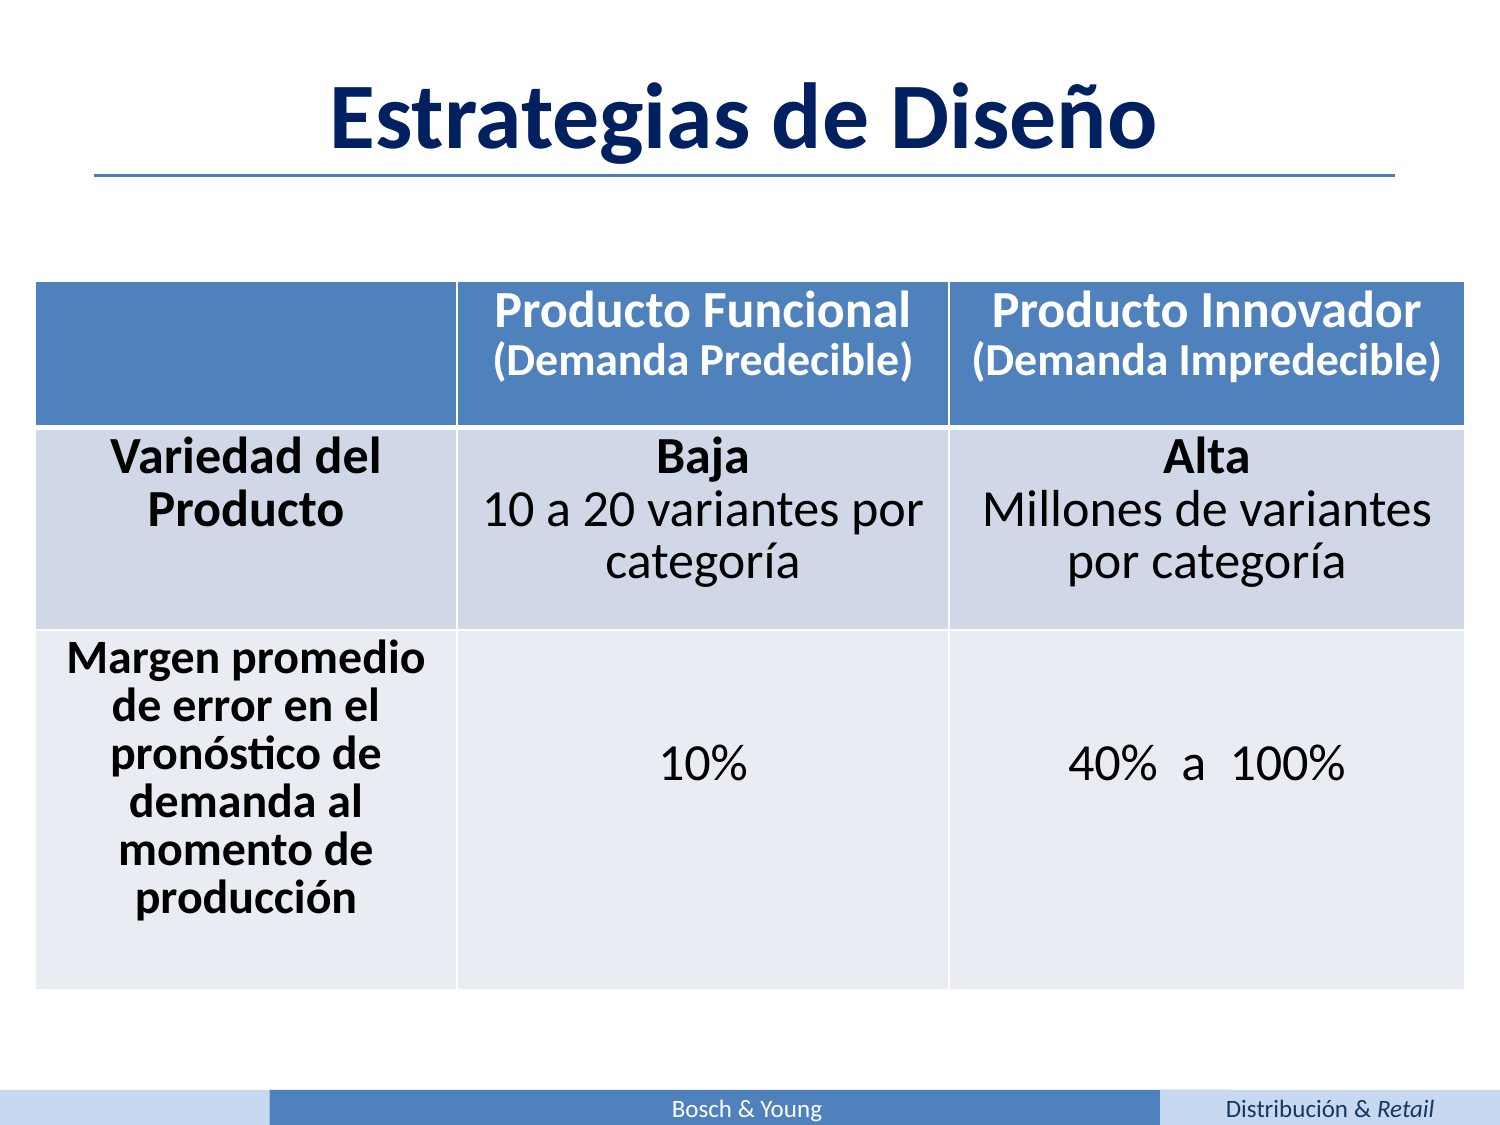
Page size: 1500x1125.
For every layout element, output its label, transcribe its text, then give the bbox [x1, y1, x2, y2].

table_header Producto Funcional (Demanda Predecible) [458, 282, 948, 425]
table_cell Margen promedio de error en el pronóstico de demanda al momento de producción [36, 631, 456, 989]
table_header Producto Innovador (Demanda Impredecible) [950, 282, 1464, 425]
table_cell 10% [458, 631, 948, 989]
table_cell Baja 10 a 20 variantes por categoría [458, 430, 948, 629]
text_box Distribución & Retail [1158, 1088, 1500, 1125]
text_box [0, 1088, 272, 1125]
table_cell Variedad del Producto [36, 430, 456, 629]
table_header [36, 282, 456, 425]
table_cell 40% a 100% [950, 631, 1464, 989]
text_box Bosch & Young [272, 1088, 1158, 1125]
text_box Estrategias de Diseño [58, 46, 1430, 175]
table_cell Alta Millones de variantes por categoría [950, 430, 1464, 629]
